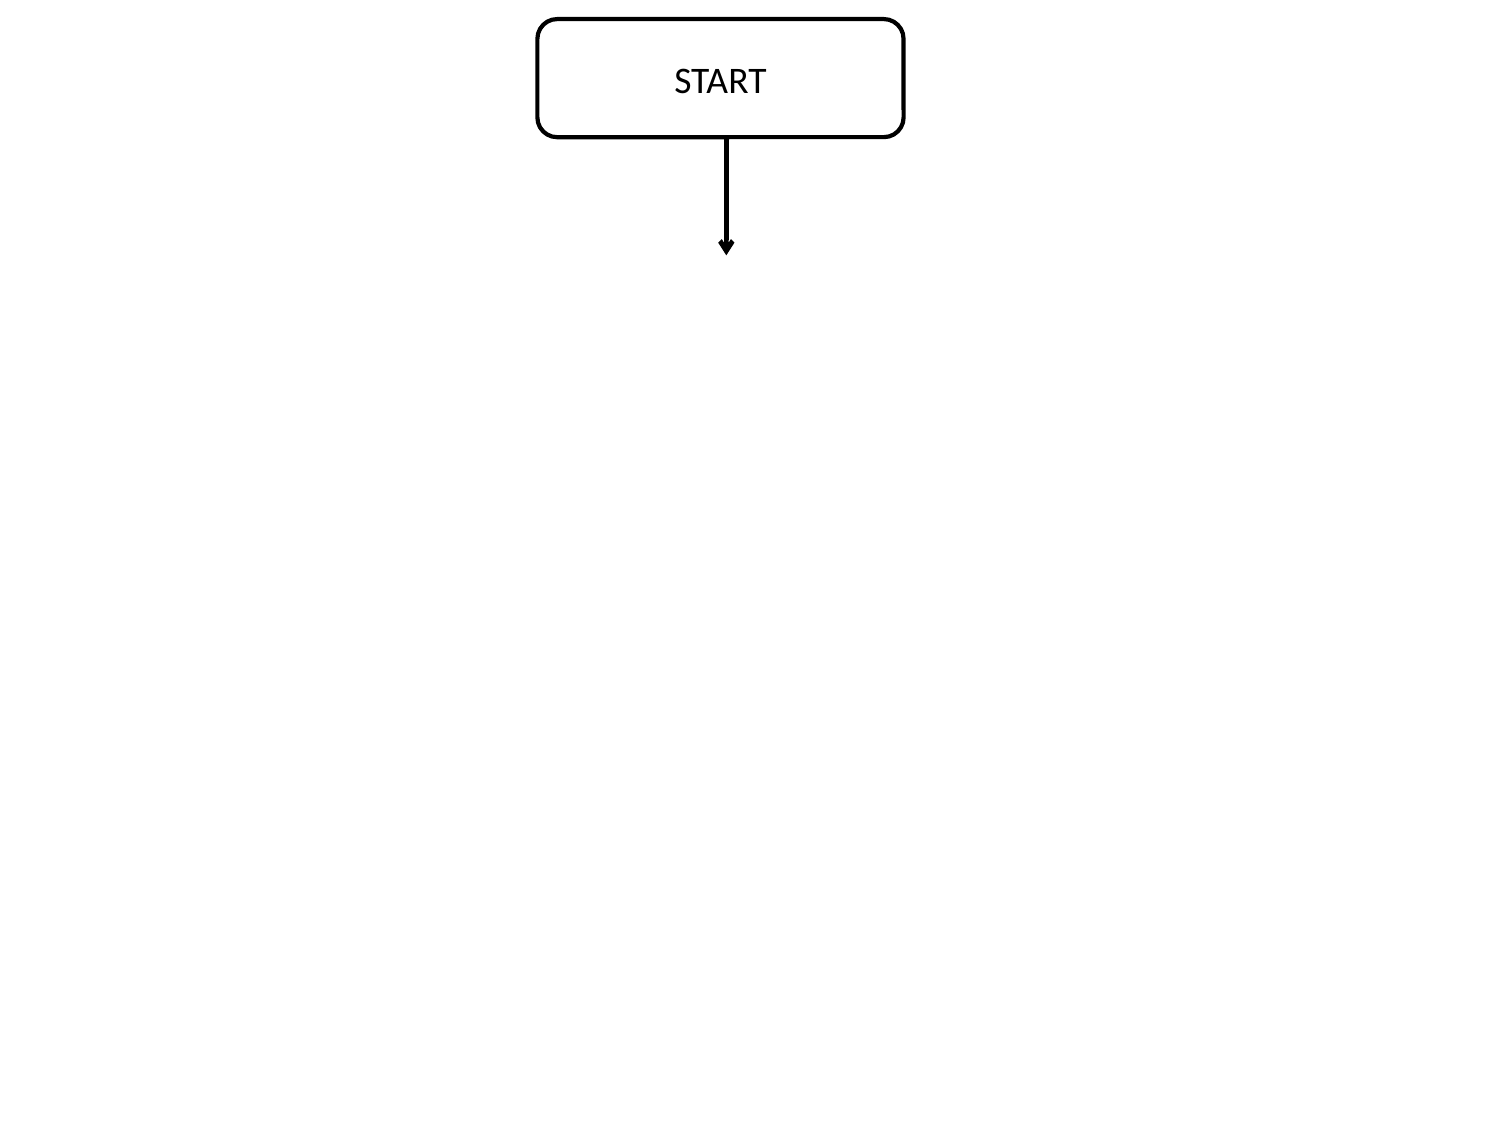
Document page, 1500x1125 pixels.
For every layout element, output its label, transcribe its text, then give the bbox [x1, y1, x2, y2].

text_box START [535, 16, 906, 140]
